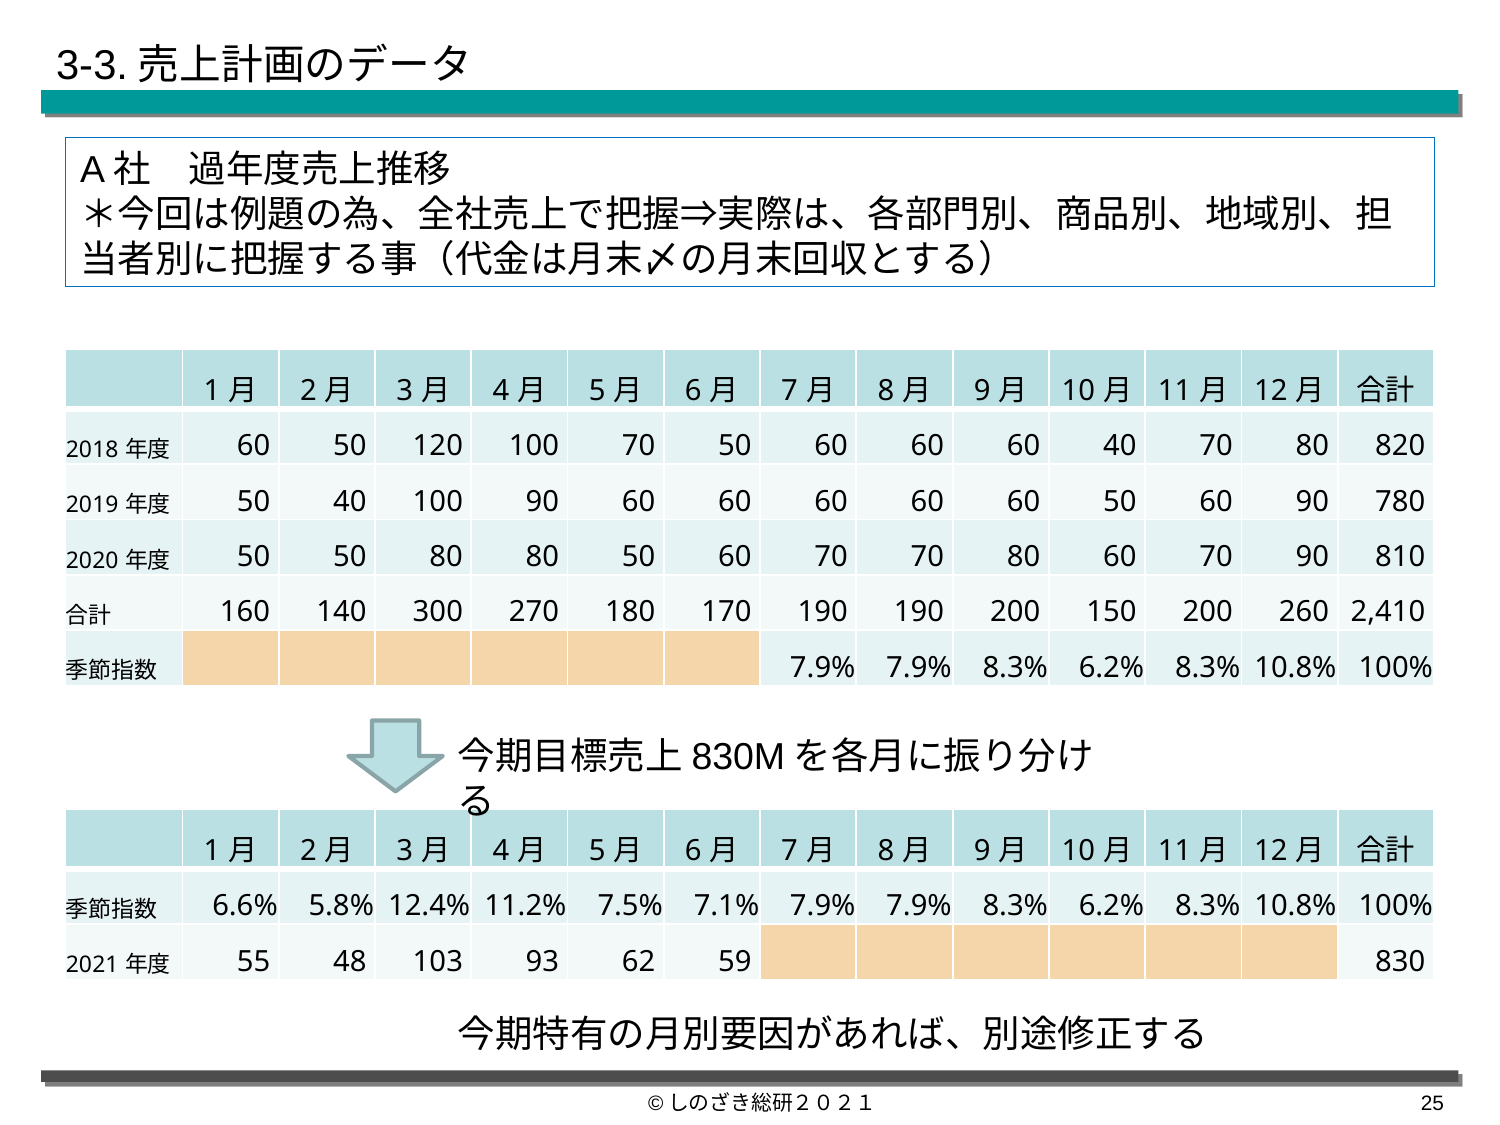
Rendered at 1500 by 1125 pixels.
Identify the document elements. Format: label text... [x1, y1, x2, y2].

table_header 11月 [1146, 810, 1241, 866]
table_cell 6.2% [1050, 872, 1144, 923]
table_cell 62 [568, 925, 663, 979]
table_header 6月 [665, 830, 759, 866]
table_header 5月 [568, 350, 663, 406]
table_cell 60 [954, 412, 1048, 463]
table_header 9月 [954, 350, 1048, 406]
table_header 9月 [954, 830, 1048, 866]
table_cell 70 [1146, 412, 1241, 463]
table_header 2月 [280, 350, 374, 406]
table_header 4月 [472, 830, 567, 866]
table_cell 7.5% [568, 872, 663, 923]
table_cell 60 [1050, 520, 1144, 574]
table_cell 200 [954, 576, 1048, 629]
table_cell 季節指数 [66, 872, 182, 923]
table_cell 260 [1242, 576, 1337, 629]
table_cell 60 [665, 520, 759, 574]
table_header 1月 [183, 810, 278, 866]
table_cell 50 [183, 465, 278, 519]
table_header 11月 [1146, 350, 1241, 406]
table_cell 60 [568, 465, 663, 519]
table_header 3月 [376, 810, 470, 866]
footer ©しのざき総研２０２１ [524, 1082, 1000, 1125]
table_cell [376, 631, 470, 685]
table_cell 200 [1146, 576, 1241, 629]
table_header 7月 [761, 350, 855, 406]
table_cell 60 [857, 465, 952, 519]
table_header 8月 [857, 830, 952, 866]
table_cell 2,410 [1339, 576, 1433, 629]
table_cell 7.9% [857, 631, 952, 685]
table_cell 7.9% [857, 872, 952, 923]
table_cell [568, 631, 663, 685]
table_cell 8.3% [1146, 872, 1241, 923]
table_cell 100 [472, 412, 567, 463]
table_cell 7.1% [665, 872, 759, 923]
table_cell 60 [857, 412, 952, 463]
text_box A社 過年度売上推移 ＊今回は例題の為、全社売上で把握⇒実際は、各部門別、商品別、地域別、担当者別に把握する事（代金は月末〆の月末回収とする） [65, 137, 1435, 287]
table_cell 2018年度 [66, 412, 182, 463]
table_cell 5.8% [280, 872, 374, 923]
table_cell 60 [761, 465, 855, 519]
table_cell 780 [1339, 465, 1433, 519]
table_cell 160 [183, 576, 278, 629]
table_cell 6.6% [183, 872, 278, 923]
table_cell 60 [954, 465, 1048, 519]
table_cell 150 [1050, 576, 1144, 629]
table_cell [472, 631, 567, 685]
table_cell 2019年度 [66, 465, 182, 519]
table_cell 40 [1050, 412, 1144, 463]
table_cell 820 [1339, 412, 1433, 463]
table_cell 50 [280, 520, 374, 574]
table_cell 100% [1339, 631, 1433, 685]
table_cell 90 [1242, 520, 1337, 574]
table_cell 810 [1339, 520, 1433, 574]
table_cell 80 [954, 520, 1048, 574]
table_cell 60 [183, 412, 278, 463]
table_cell 8.3% [954, 631, 1048, 685]
slide_number 24 [1108, 1082, 1459, 1125]
text_box 今期目標売上830Mを各月に振り分ける [442, 724, 1128, 830]
table_cell 93 [472, 925, 567, 979]
table_cell 830 [1339, 925, 1433, 979]
table_cell [1146, 925, 1241, 979]
table_header 3月 [376, 350, 470, 406]
table_cell 50 [1050, 465, 1144, 519]
table_cell 6.2% [1050, 631, 1144, 685]
table_cell 90 [472, 465, 567, 519]
table_cell [761, 925, 855, 979]
table_cell 100% [1339, 872, 1433, 923]
table_cell 170 [665, 576, 759, 629]
table_cell 90 [1242, 465, 1337, 519]
table_cell [183, 631, 278, 685]
table_cell 70 [568, 412, 663, 463]
table_header 合計 [1339, 350, 1433, 406]
text_box [346, 718, 442, 794]
table_header 12月 [1242, 350, 1337, 406]
table_header 2月 [280, 810, 374, 866]
table_cell [665, 631, 759, 685]
table_header [66, 350, 182, 406]
table_cell 70 [761, 520, 855, 574]
table_cell 60 [665, 465, 759, 519]
table_cell 60 [761, 412, 855, 463]
table_cell 季節指数 [66, 631, 182, 685]
table_cell 40 [280, 465, 374, 519]
table_cell [1050, 925, 1144, 979]
table_header 8月 [857, 350, 952, 406]
table_cell 140 [280, 576, 374, 629]
table_cell 2021年度 [66, 925, 182, 979]
table_cell 10.8% [1242, 872, 1337, 923]
table_cell 70 [1146, 520, 1241, 574]
table_header 4月 [472, 350, 567, 406]
table_cell 8.3% [1146, 631, 1241, 685]
table_cell 70 [857, 520, 952, 574]
table_cell 120 [376, 412, 470, 463]
table_cell 10.8% [1242, 631, 1337, 685]
table_cell 7.9% [761, 872, 855, 923]
table_cell 60 [1146, 465, 1241, 519]
table_header [66, 810, 182, 866]
table_cell 8.3% [954, 872, 1048, 923]
table_cell 270 [472, 576, 567, 629]
table_cell 190 [857, 576, 952, 629]
table_cell 50 [280, 412, 374, 463]
table_cell 48 [280, 925, 374, 979]
table_cell [280, 631, 374, 685]
table_cell 103 [376, 925, 470, 979]
table_cell 12.4% [376, 872, 470, 923]
table_cell 50 [665, 412, 759, 463]
table_header 7月 [761, 830, 855, 866]
table_cell 100 [376, 465, 470, 519]
table_header 1月 [183, 350, 278, 406]
table_cell 59 [665, 925, 759, 979]
table_cell 7.9% [761, 631, 855, 685]
table_header 12月 [1242, 810, 1337, 866]
text_box 今期特有の月別要因があれば、別途修正する [442, 1002, 1245, 1063]
table_cell 2020年度 [66, 520, 182, 574]
table_cell 50 [183, 520, 278, 574]
table_cell [857, 925, 952, 979]
table_cell 55 [183, 925, 278, 979]
table_cell 11.2% [472, 872, 567, 923]
table_cell [1242, 925, 1337, 979]
table_header 5月 [568, 830, 663, 866]
table_cell 合計 [66, 576, 182, 629]
table_header 6月 [665, 350, 759, 406]
table_cell 190 [761, 576, 855, 629]
table_cell 80 [472, 520, 567, 574]
table_cell 300 [376, 576, 470, 629]
table_header 合計 [1339, 810, 1433, 866]
table_cell 80 [376, 520, 470, 574]
table_cell 180 [568, 576, 663, 629]
table_cell [954, 925, 1048, 979]
table_cell 50 [568, 520, 663, 574]
text_box 3-3.売上計画のデータ [41, 30, 1245, 95]
table_header 10月 [1050, 350, 1144, 406]
table_header 10月 [1050, 810, 1144, 866]
table_cell 80 [1242, 412, 1337, 463]
